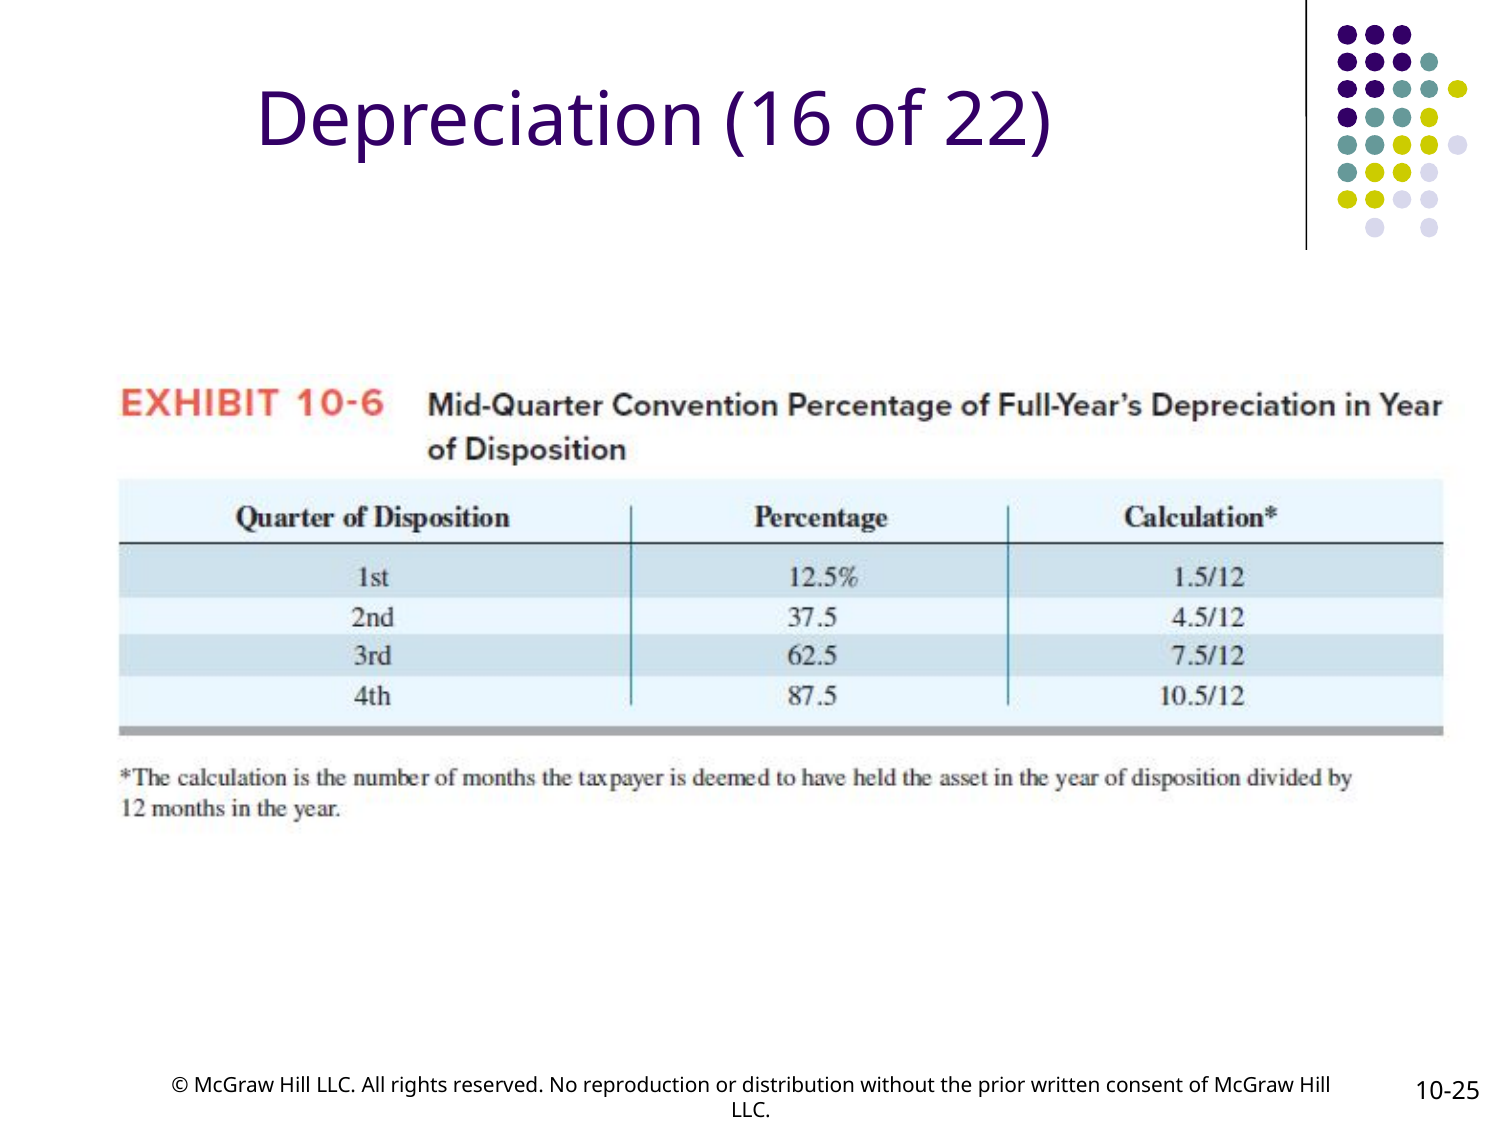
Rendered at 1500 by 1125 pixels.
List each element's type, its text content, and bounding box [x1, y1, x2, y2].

slide_number 10-25 [1345, 1061, 1496, 1122]
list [87, 374, 1465, 854]
title Depreciation (16 of 22) [32, 8, 1275, 234]
